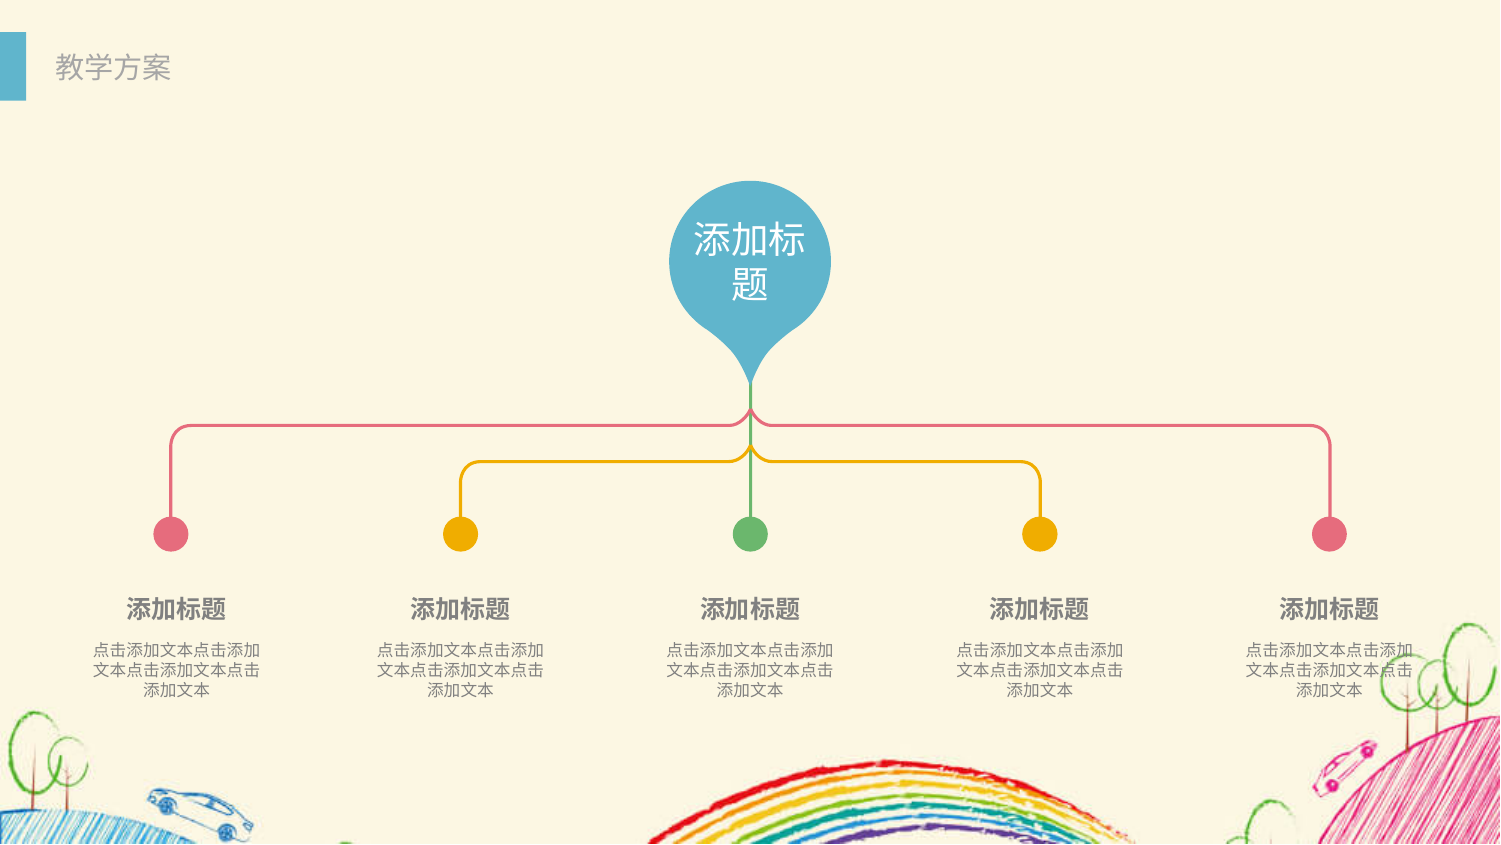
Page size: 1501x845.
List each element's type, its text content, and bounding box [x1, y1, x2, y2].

text_box [460, 445, 751, 518]
text_box [0, 31, 27, 102]
text_box 教学方案 [43, 43, 184, 91]
text_box [1022, 516, 1058, 552]
text_box 点击添加文本点击添加文本点击添加文本点击添加文本 [939, 632, 1141, 707]
text_box 添加标题 [76, 571, 278, 632]
text_box 点击添加文本点击添加文本点击添加文本点击添加文本 [359, 632, 562, 707]
text_box 添加标题 [359, 571, 562, 632]
text_box 添加标题 [669, 180, 831, 387]
text_box [443, 516, 479, 552]
text_box [732, 516, 768, 552]
text_box [750, 408, 1331, 518]
picture [0, 0, 1500, 844]
text_box 点击添加文本点击添加文本点击添加文本点击添加文本 [649, 632, 851, 707]
text_box 点击添加文本点击添加文本点击添加文本点击添加文本 [1228, 632, 1430, 707]
text_box [1311, 516, 1347, 552]
text_box 添加标题 [1228, 571, 1430, 632]
text_box 添加标题 [939, 571, 1141, 632]
text_box 添加标题 [649, 571, 851, 632]
text_box [170, 409, 751, 518]
text_box [153, 516, 189, 552]
text_box 点击添加文本点击添加文本点击添加文本点击添加文本 [76, 632, 278, 707]
text_box [750, 445, 1041, 518]
